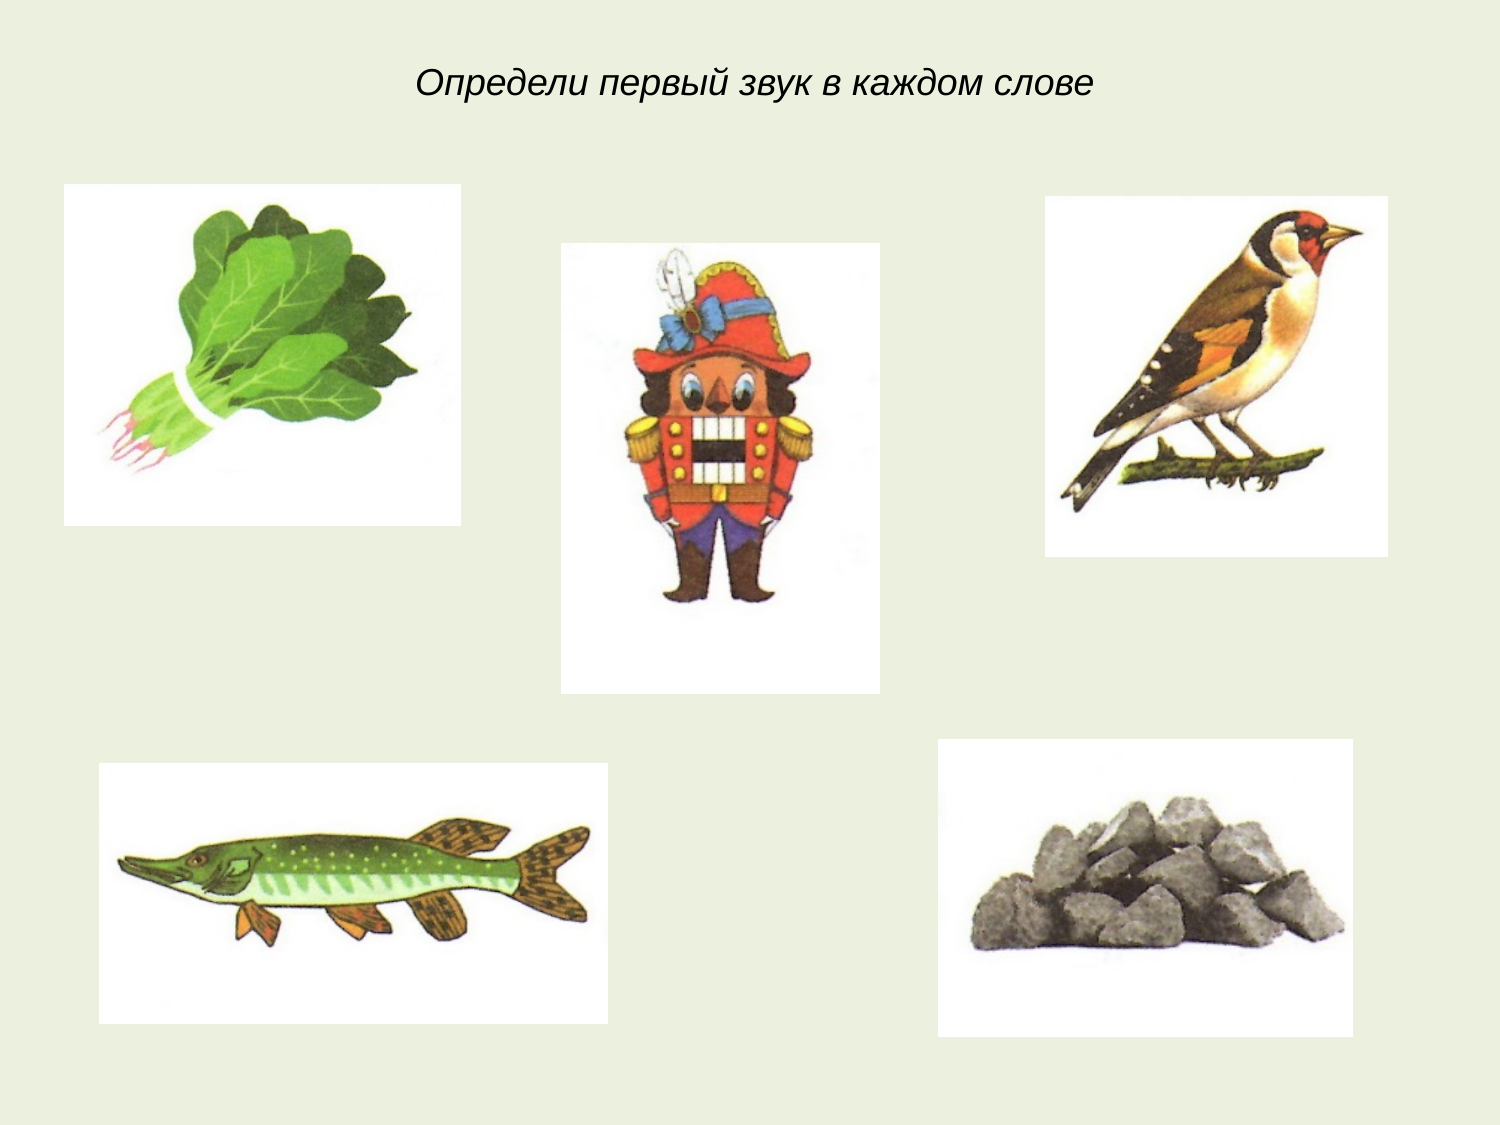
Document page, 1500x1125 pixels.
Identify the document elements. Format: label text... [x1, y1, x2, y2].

picture [560, 243, 881, 695]
picture [938, 739, 1353, 1037]
picture [98, 762, 608, 1024]
picture [1045, 196, 1389, 558]
picture [64, 184, 461, 526]
text_box Определи первый звук в каждом слове [400, 50, 1110, 111]
